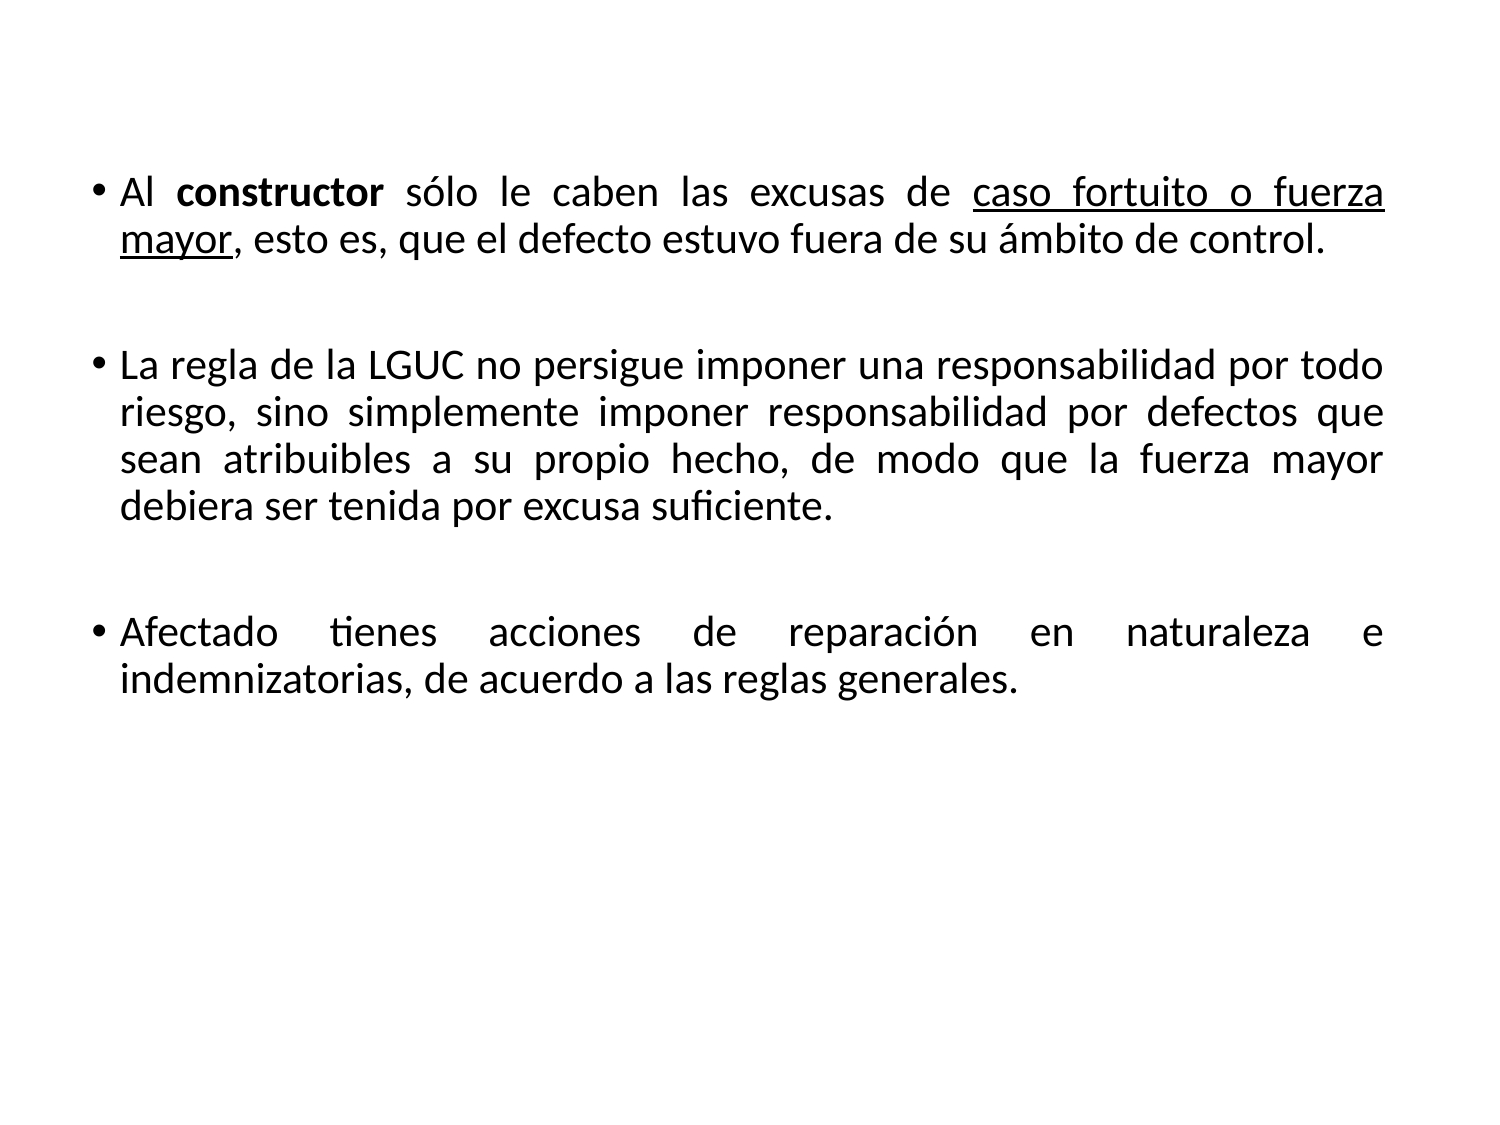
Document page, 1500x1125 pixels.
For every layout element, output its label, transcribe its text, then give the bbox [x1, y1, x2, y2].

list Al constructor sólo le caben las excusas de caso fortuito o fuerza mayor, esto es, que el defecto estuvo fuera de su ámbito de control. La regla de la LGUC no persigue imponer una responsabilidad por todo riesgo, sino simplemente imponer responsabilidad por defectos que sean atribuibles a su propio hecho, de modo que la fuerza mayor debiera ser tenida por excusa suficiente. Afectado tienes acciones de reparación en naturaleza e indemnizatorias, de acuerdo a las reglas generales. [76, 160, 1400, 1012]
